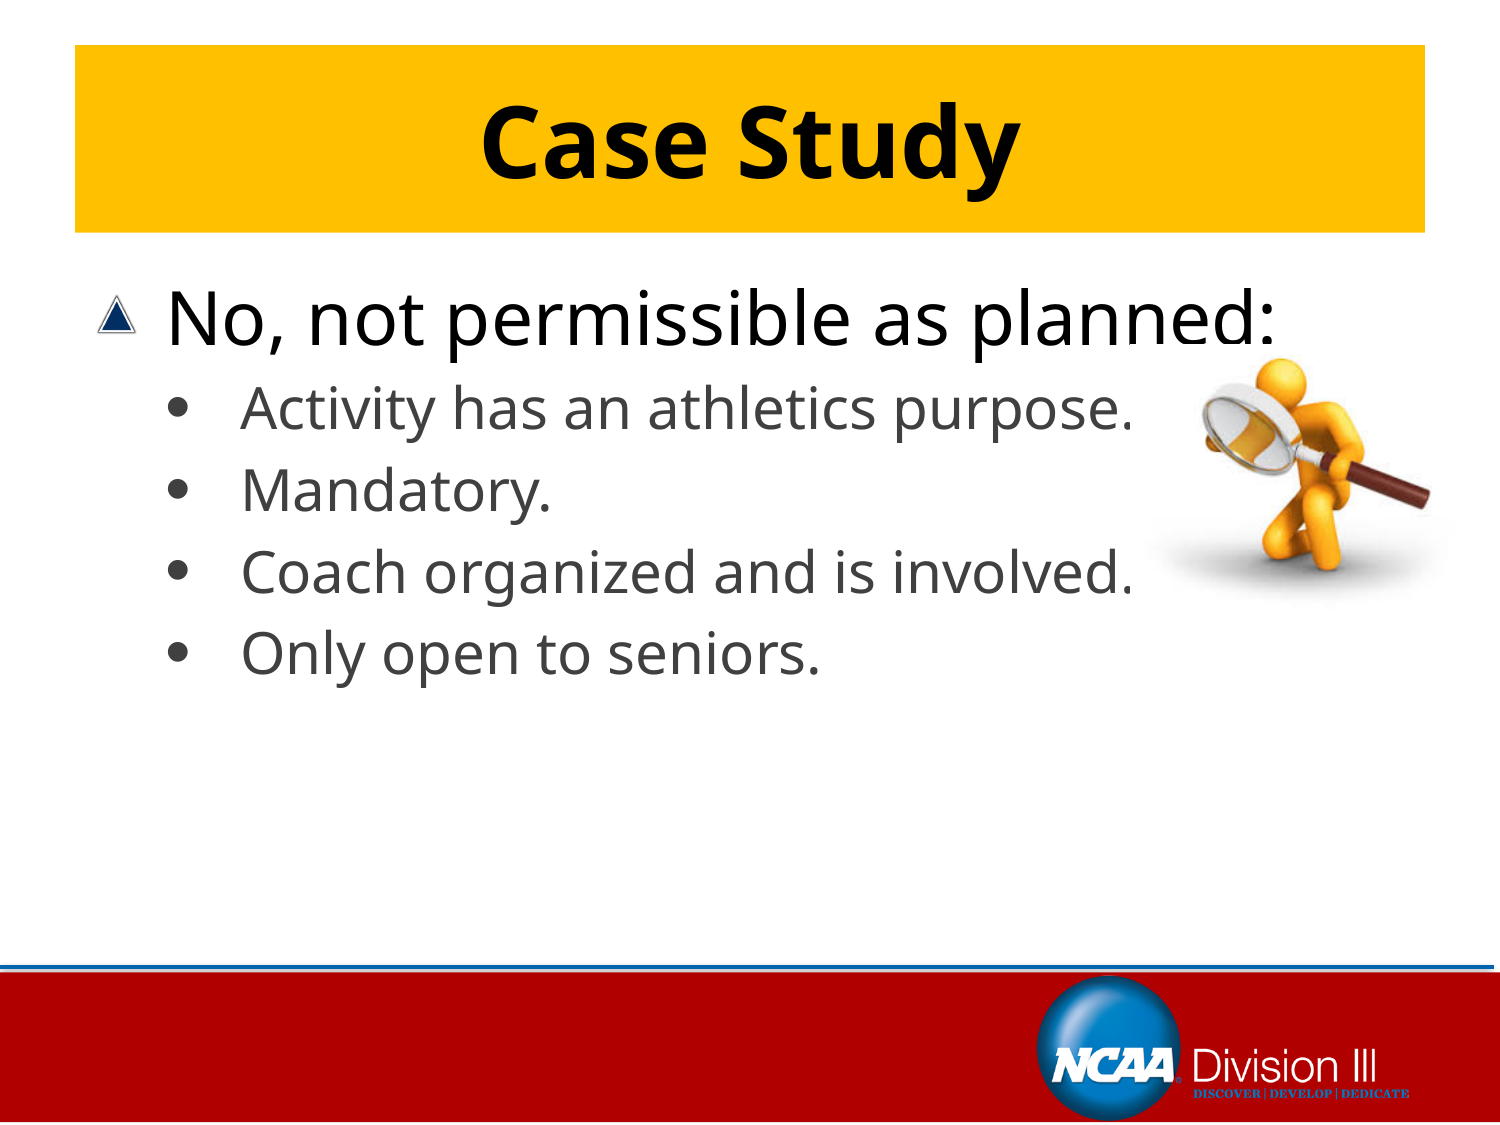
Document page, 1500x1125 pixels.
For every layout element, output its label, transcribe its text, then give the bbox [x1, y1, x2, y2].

picture [1021, 947, 1423, 1125]
picture [1129, 344, 1454, 628]
list No, not permissible as planned: Activity has an athletics purpose. Mandatory. Coach organized and is involved. Only open to seniors. [75, 262, 1425, 941]
picture [90, 288, 143, 342]
title Case Study [75, 45, 1425, 233]
